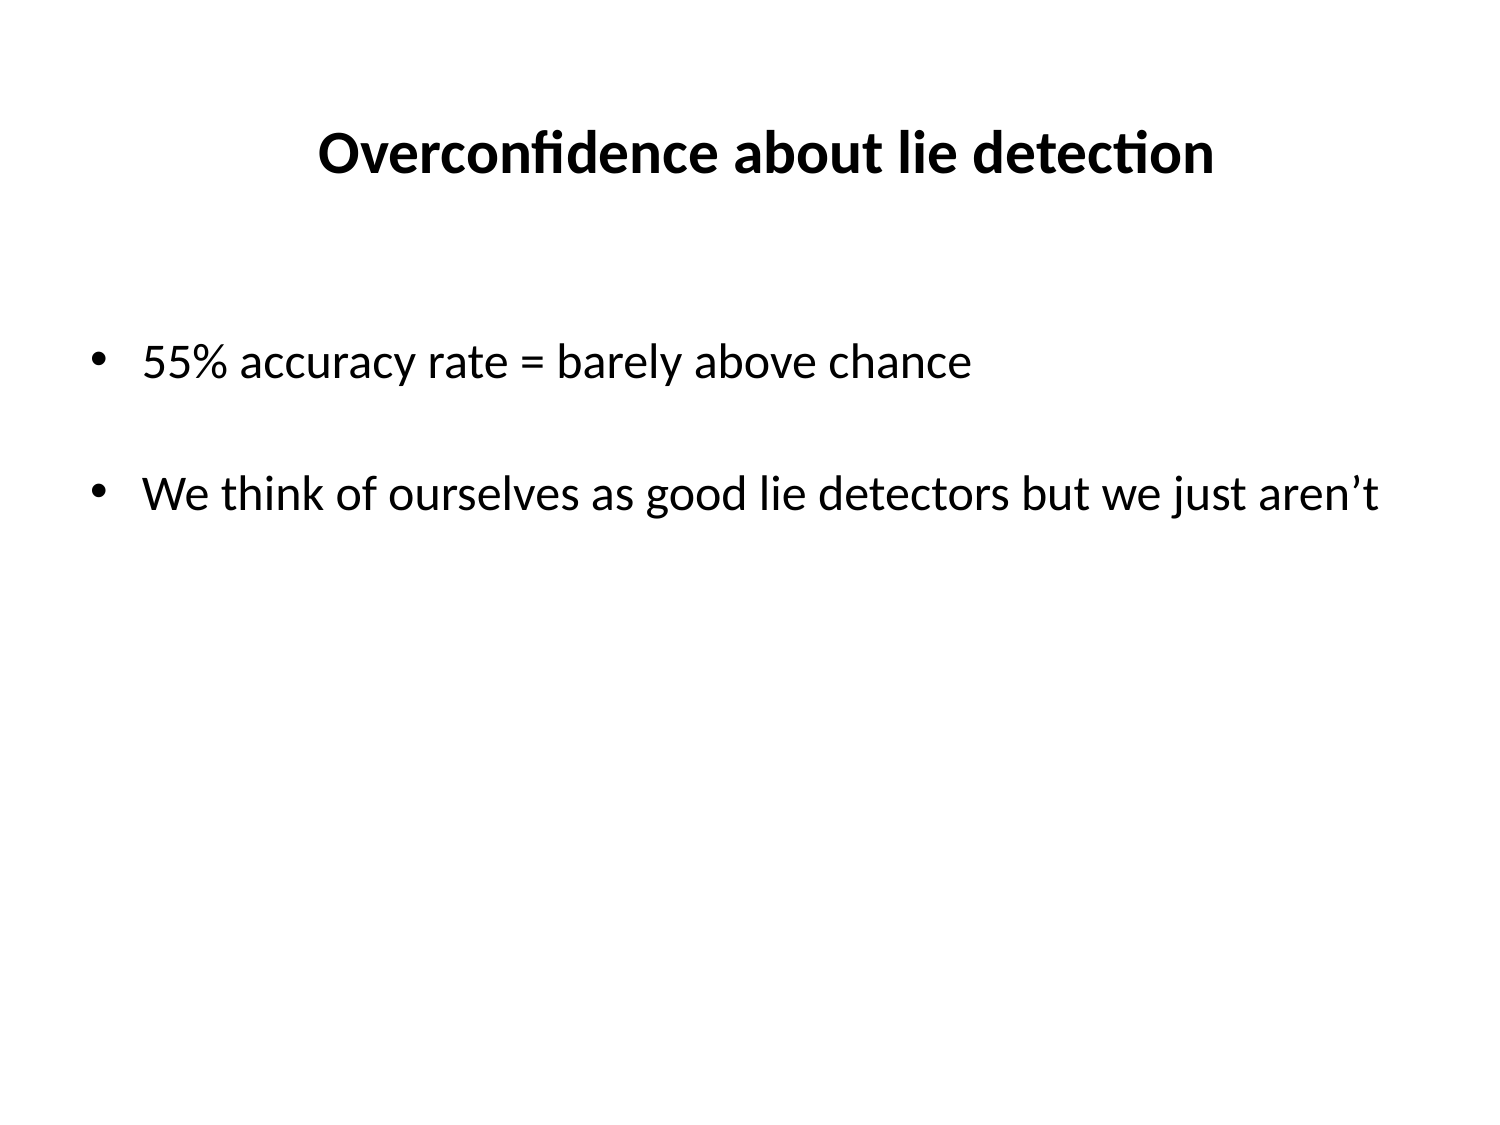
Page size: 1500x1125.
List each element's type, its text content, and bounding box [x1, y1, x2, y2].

list 55% accuracy rate = barely above chance We think of ourselves as good lie detectors but we just aren’t [75, 314, 1425, 1000]
title Overconfidence about lie detection [75, 62, 1425, 236]
